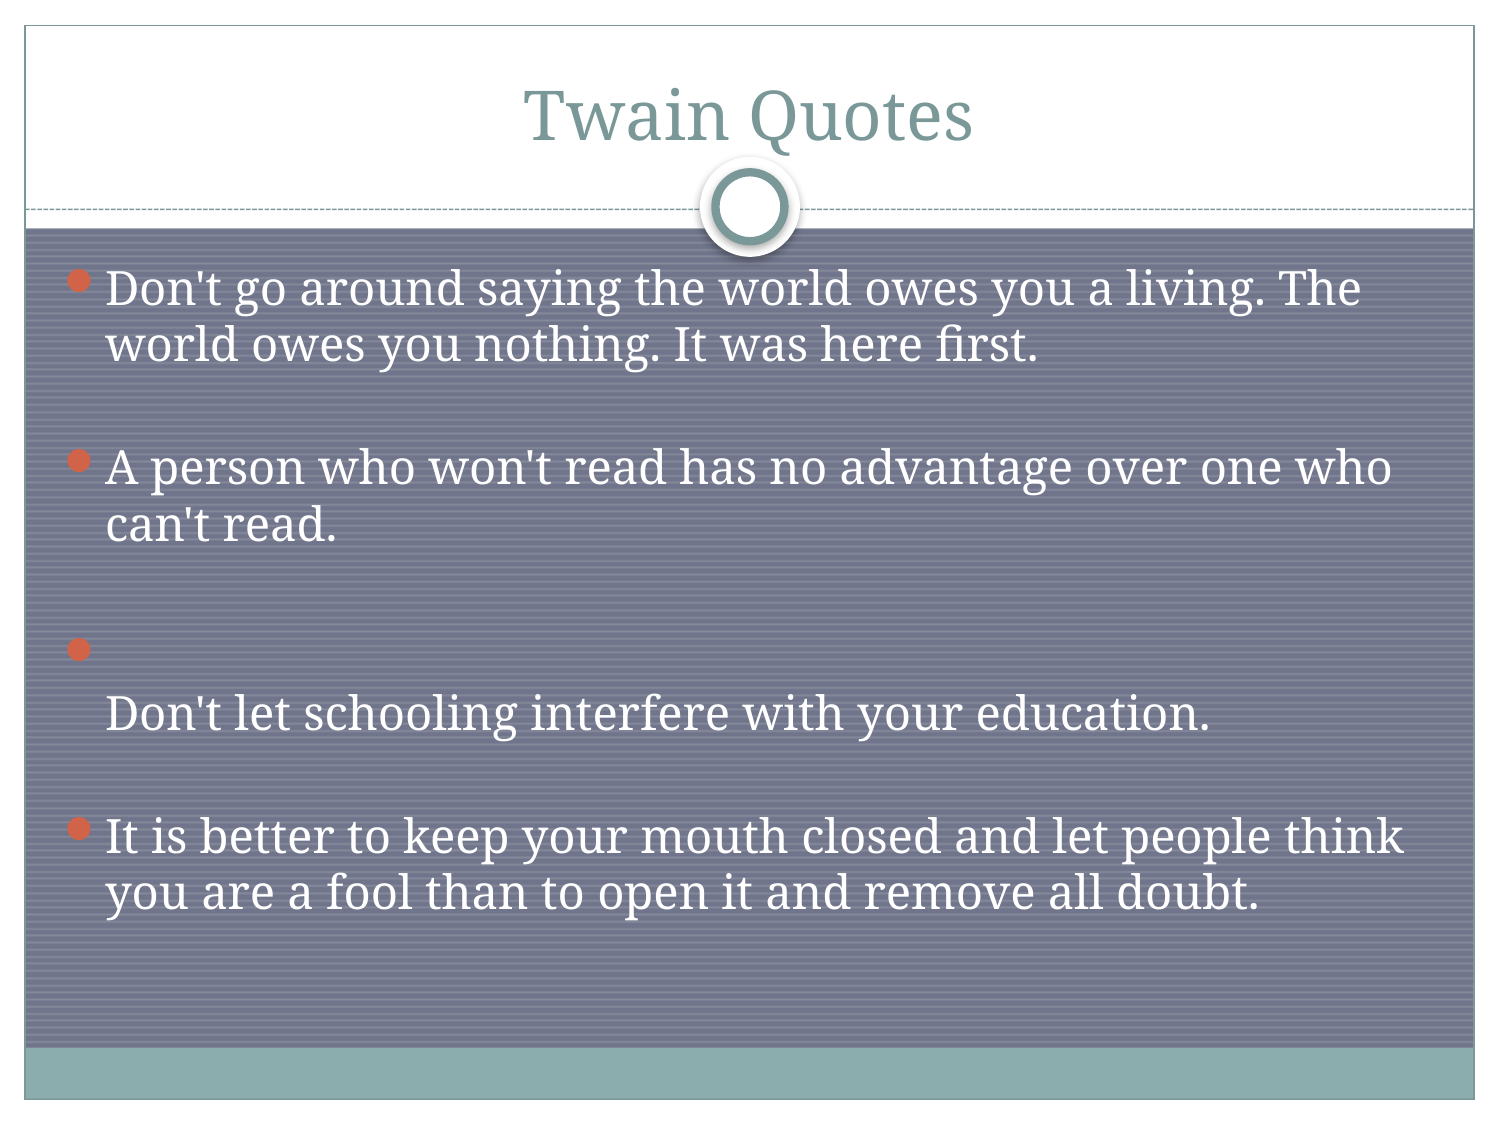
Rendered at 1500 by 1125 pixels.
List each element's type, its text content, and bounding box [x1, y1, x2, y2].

list Don't go around saying the world owes you a living. The world owes you nothing. It was here first. A person who won't read has no advantage over one who can't read. Don't let schooling interfere with your education. It is better to keep your mouth closed and let people think you are a fool than to open it and remove all doubt. [49, 250, 1445, 1001]
title Twain Quotes [49, 37, 1450, 162]
